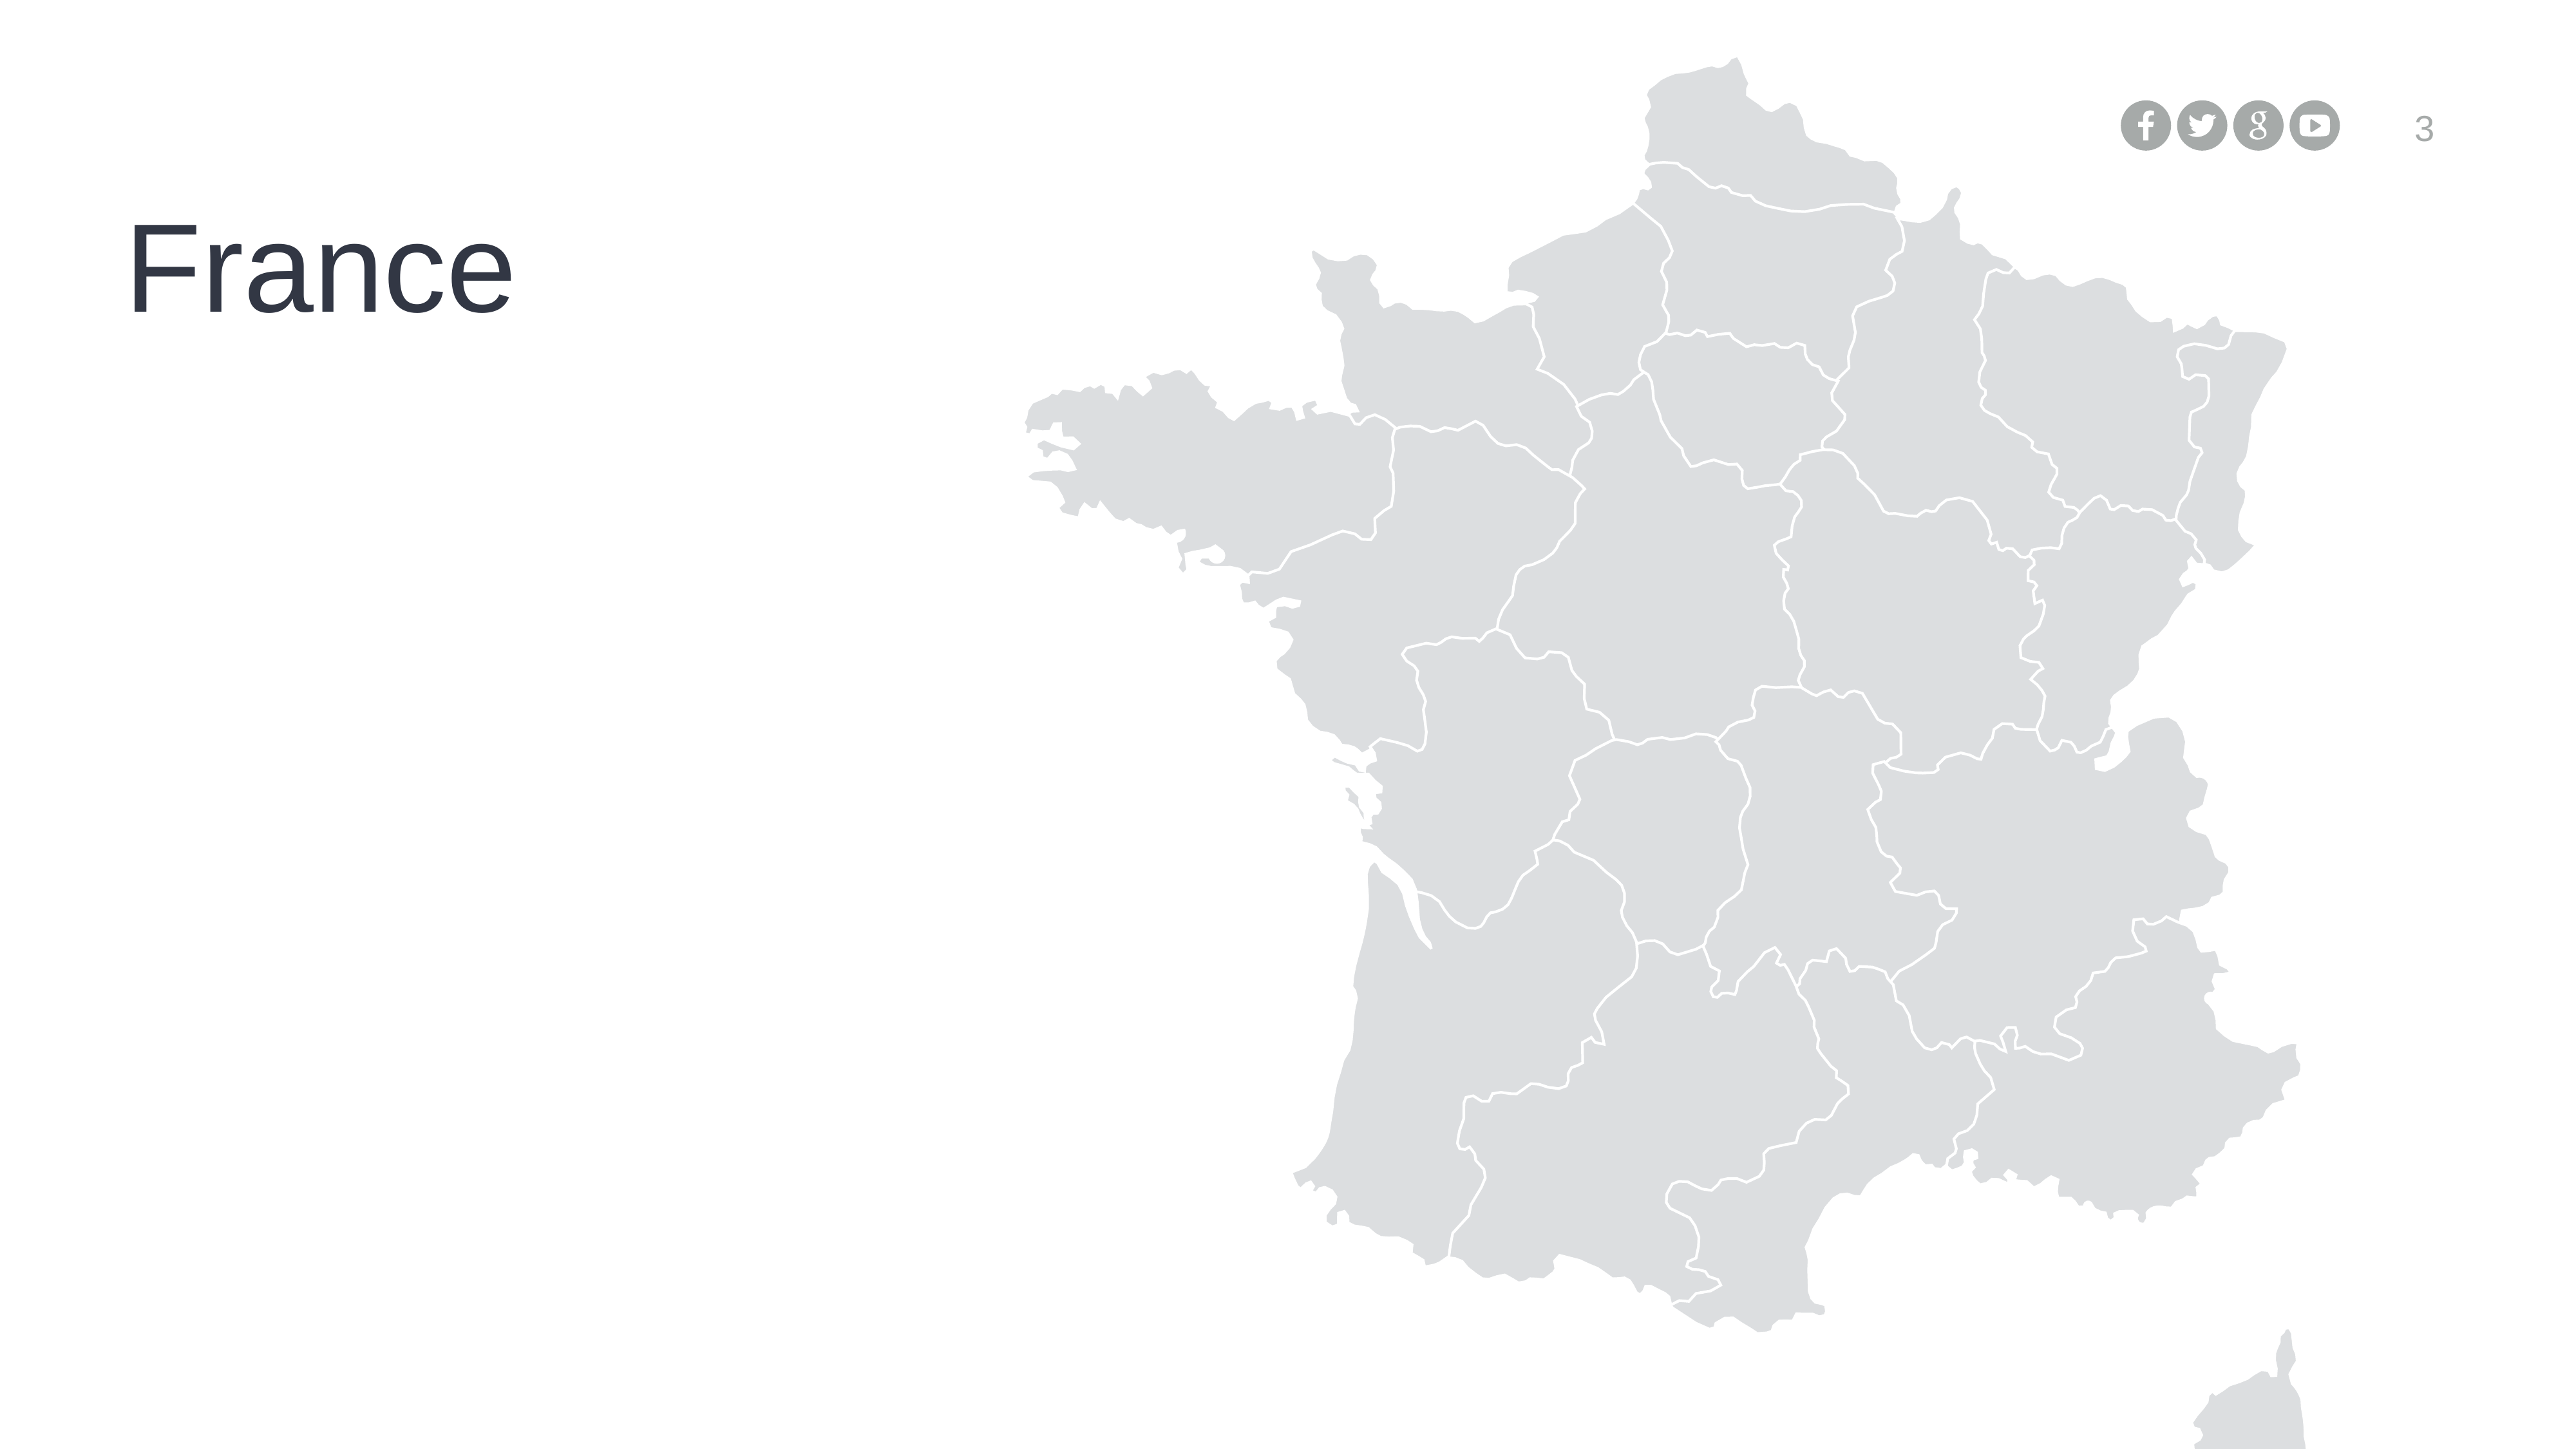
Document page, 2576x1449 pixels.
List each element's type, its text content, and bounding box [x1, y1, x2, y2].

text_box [1023, 55, 2308, 1449]
slide_number 3 [2407, 97, 2445, 156]
title France [117, 178, 1018, 415]
